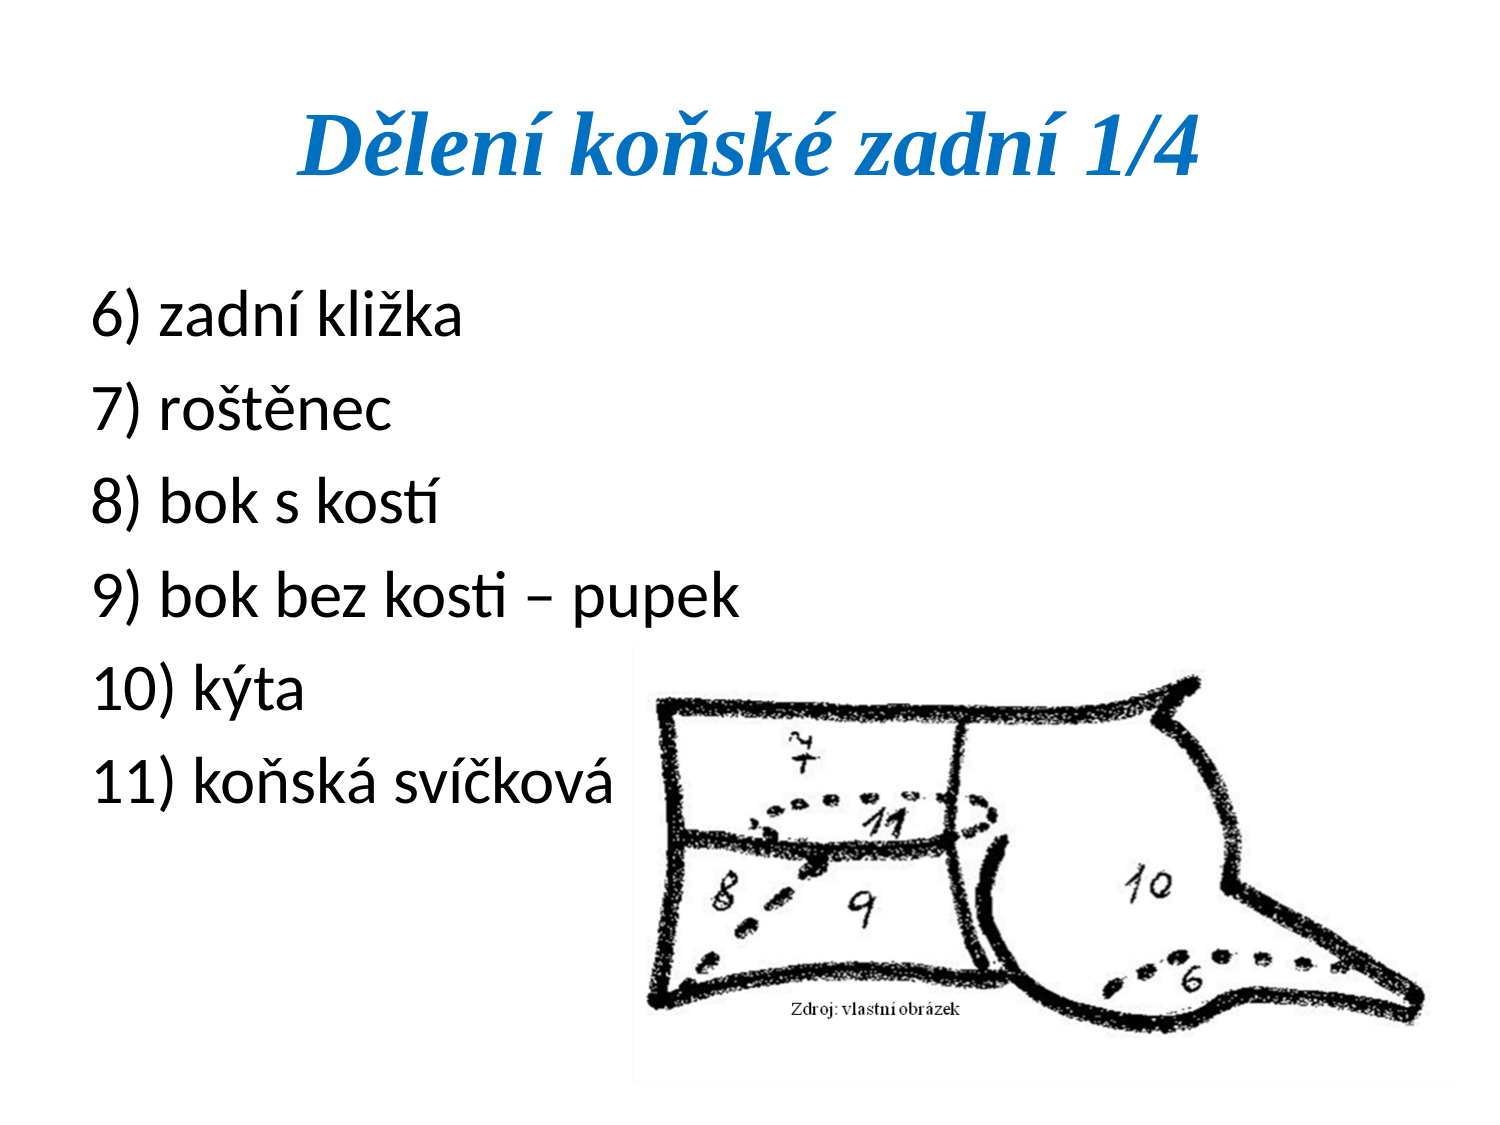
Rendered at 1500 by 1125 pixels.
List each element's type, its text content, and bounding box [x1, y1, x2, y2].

title Dělení koňské zadní 1/4 [75, 45, 1425, 233]
list 6) zadní kližka 7) roštěnec 8) bok s kostí 9) bok bez kosti – pupek 10) kýta 11) koňská svíčková [75, 262, 1425, 1005]
picture [631, 644, 1458, 1085]
